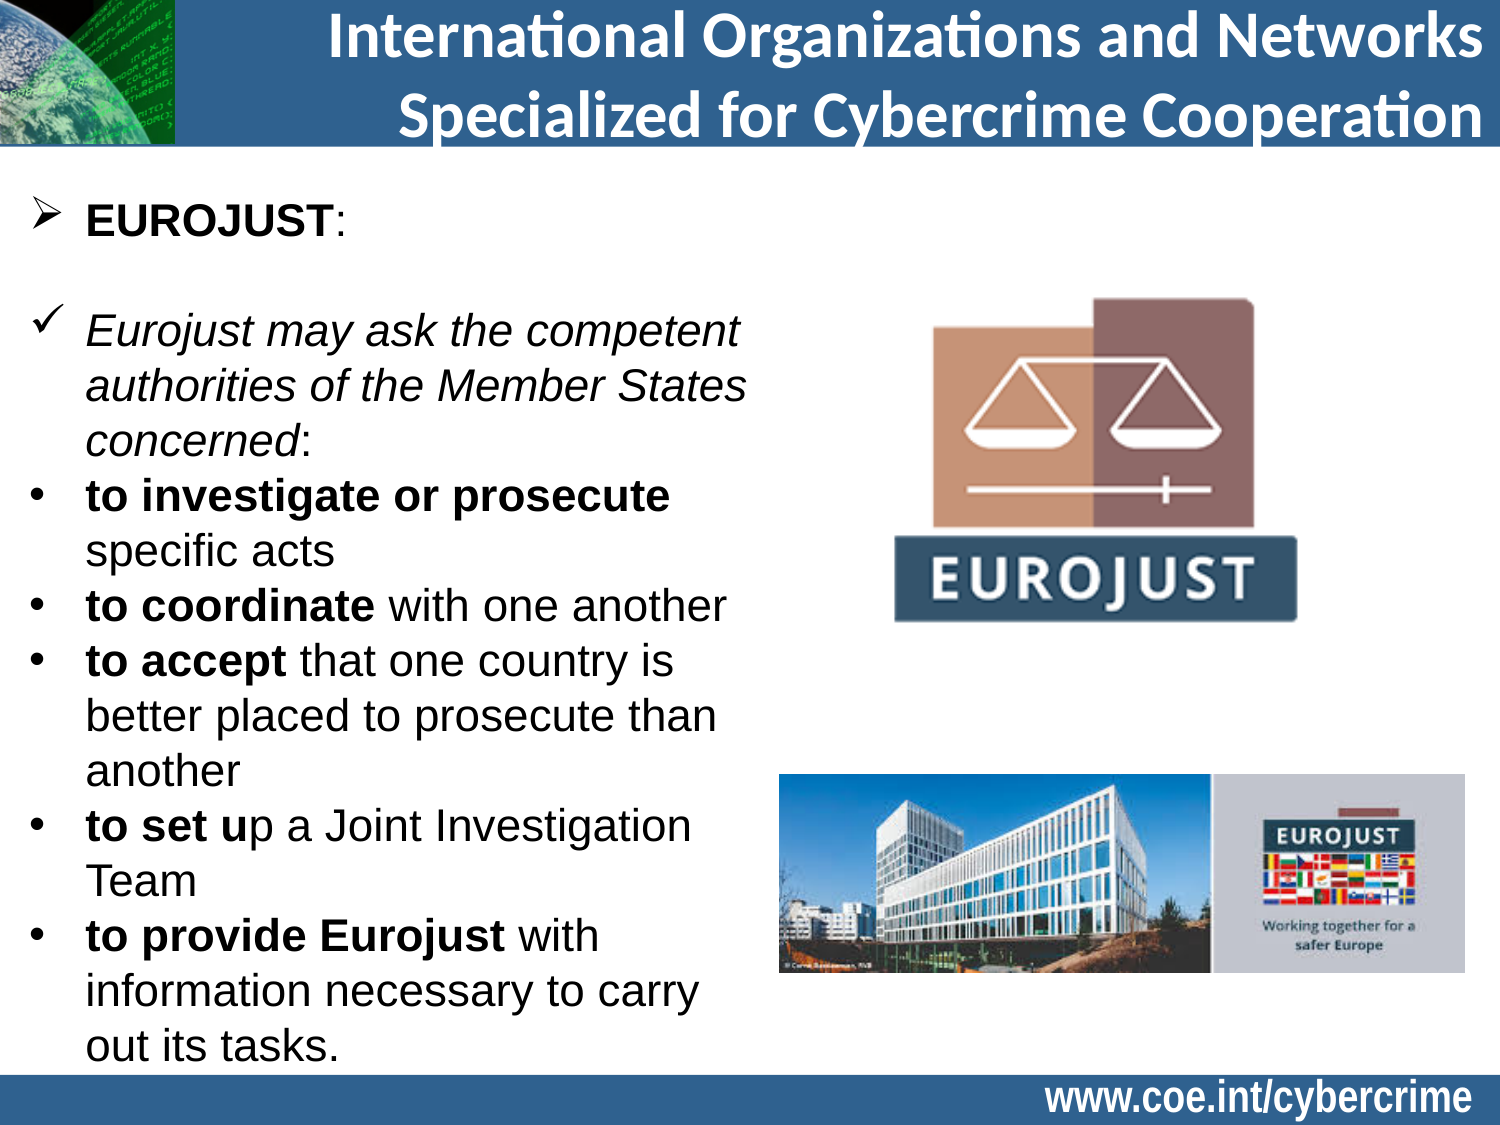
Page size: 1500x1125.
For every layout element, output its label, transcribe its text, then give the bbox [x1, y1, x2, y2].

picture [880, 280, 1313, 640]
text_box www.coe.int/cybercrime [1030, 1059, 1500, 1125]
picture [778, 773, 1465, 974]
text_box EUROJUST: Eurojust may ask the competent authorities of the Member States concerned: to investigate or prosecute specific acts to coordinate with one another to accept that one country is better placed to prosecute than another to set up a Joint Investigation Team to provide Eurojust with information necessary to carry out its tasks. [14, 183, 765, 1079]
text_box [0, 1073, 1030, 1125]
text_box International Organizations and Networks Specialized for Cybercrime Cooperation [177, 0, 1500, 149]
picture [0, 0, 175, 144]
